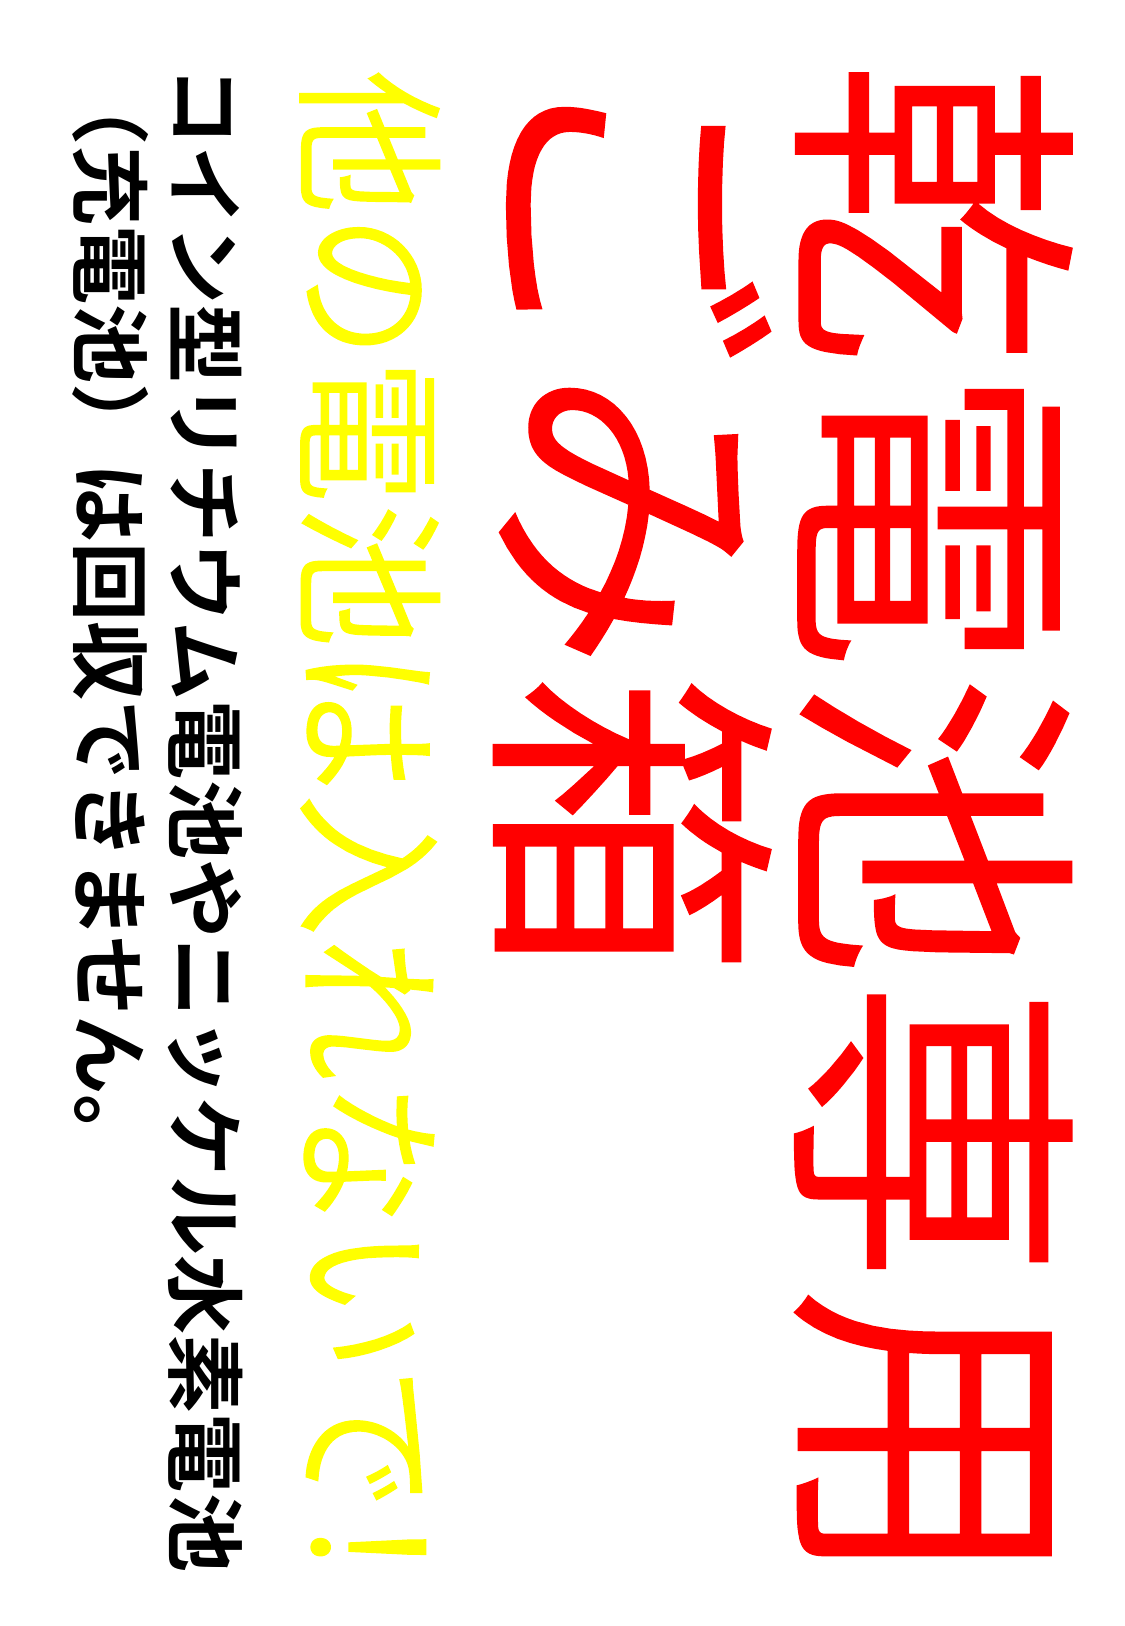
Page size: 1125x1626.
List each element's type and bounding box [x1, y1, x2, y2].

text_box [40, 51, 1074, 1596]
